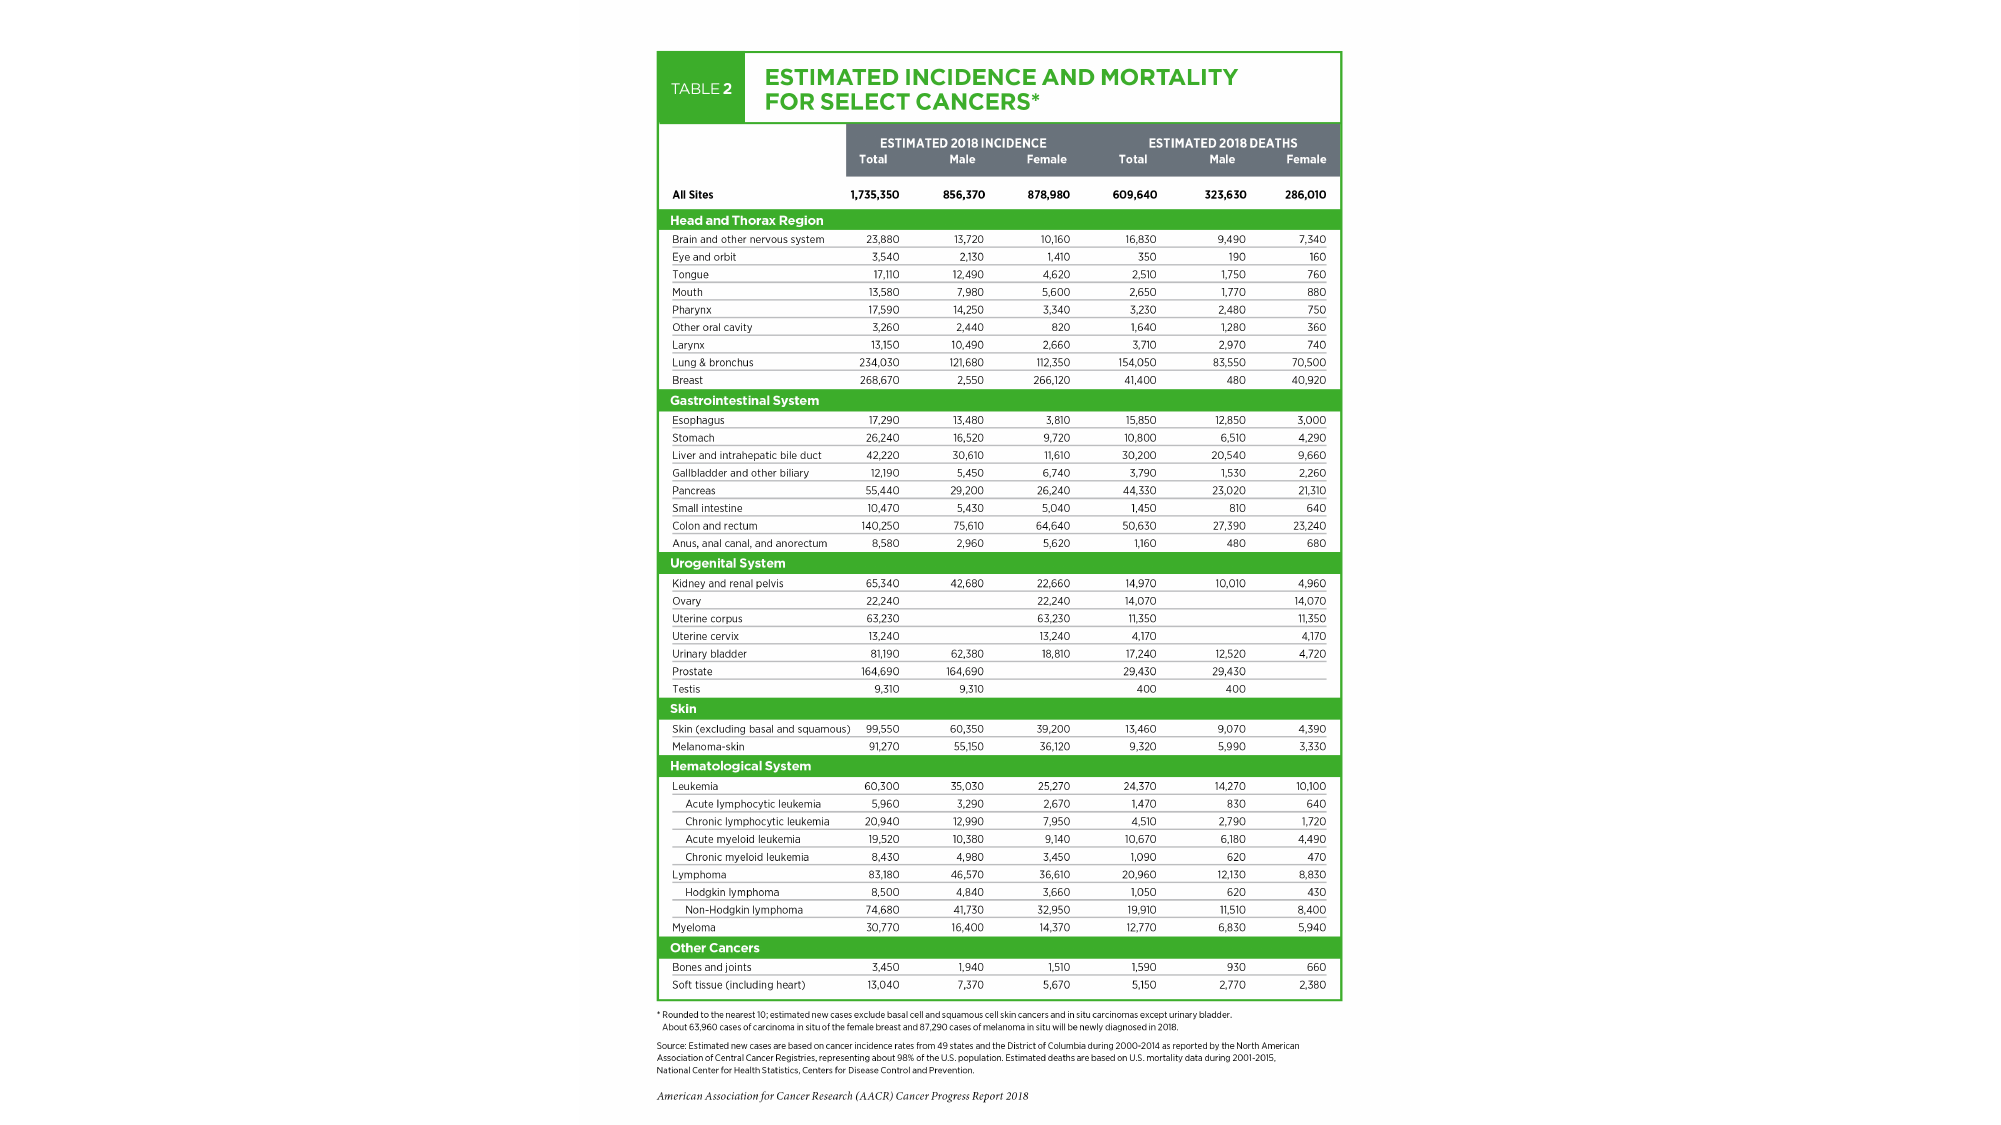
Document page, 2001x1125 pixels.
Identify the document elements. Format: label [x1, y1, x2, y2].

picture [579, 0, 1420, 1125]
